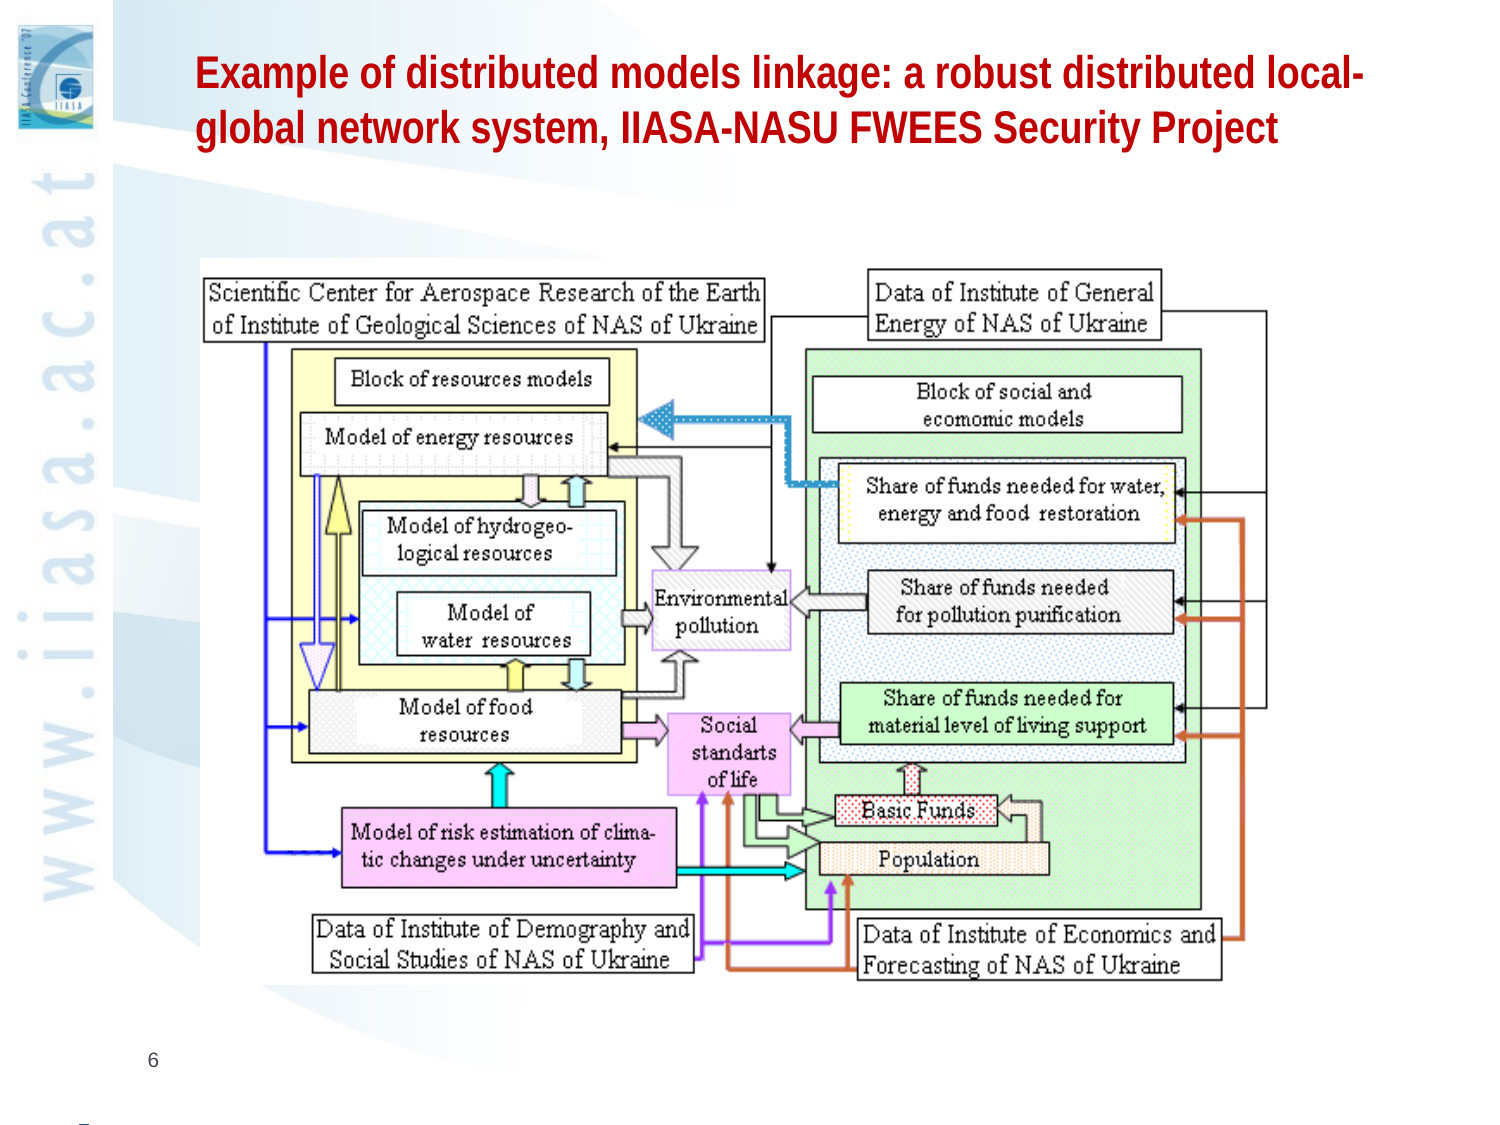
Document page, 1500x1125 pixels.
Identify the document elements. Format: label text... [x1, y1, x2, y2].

picture [0, 0, 1500, 1125]
text_box Example of distributed models linkage: a robust distributed local-global network system, IIASA-NASU FWEES Security Project [195, 42, 1403, 166]
slide_number 6 [147, 1046, 426, 1103]
